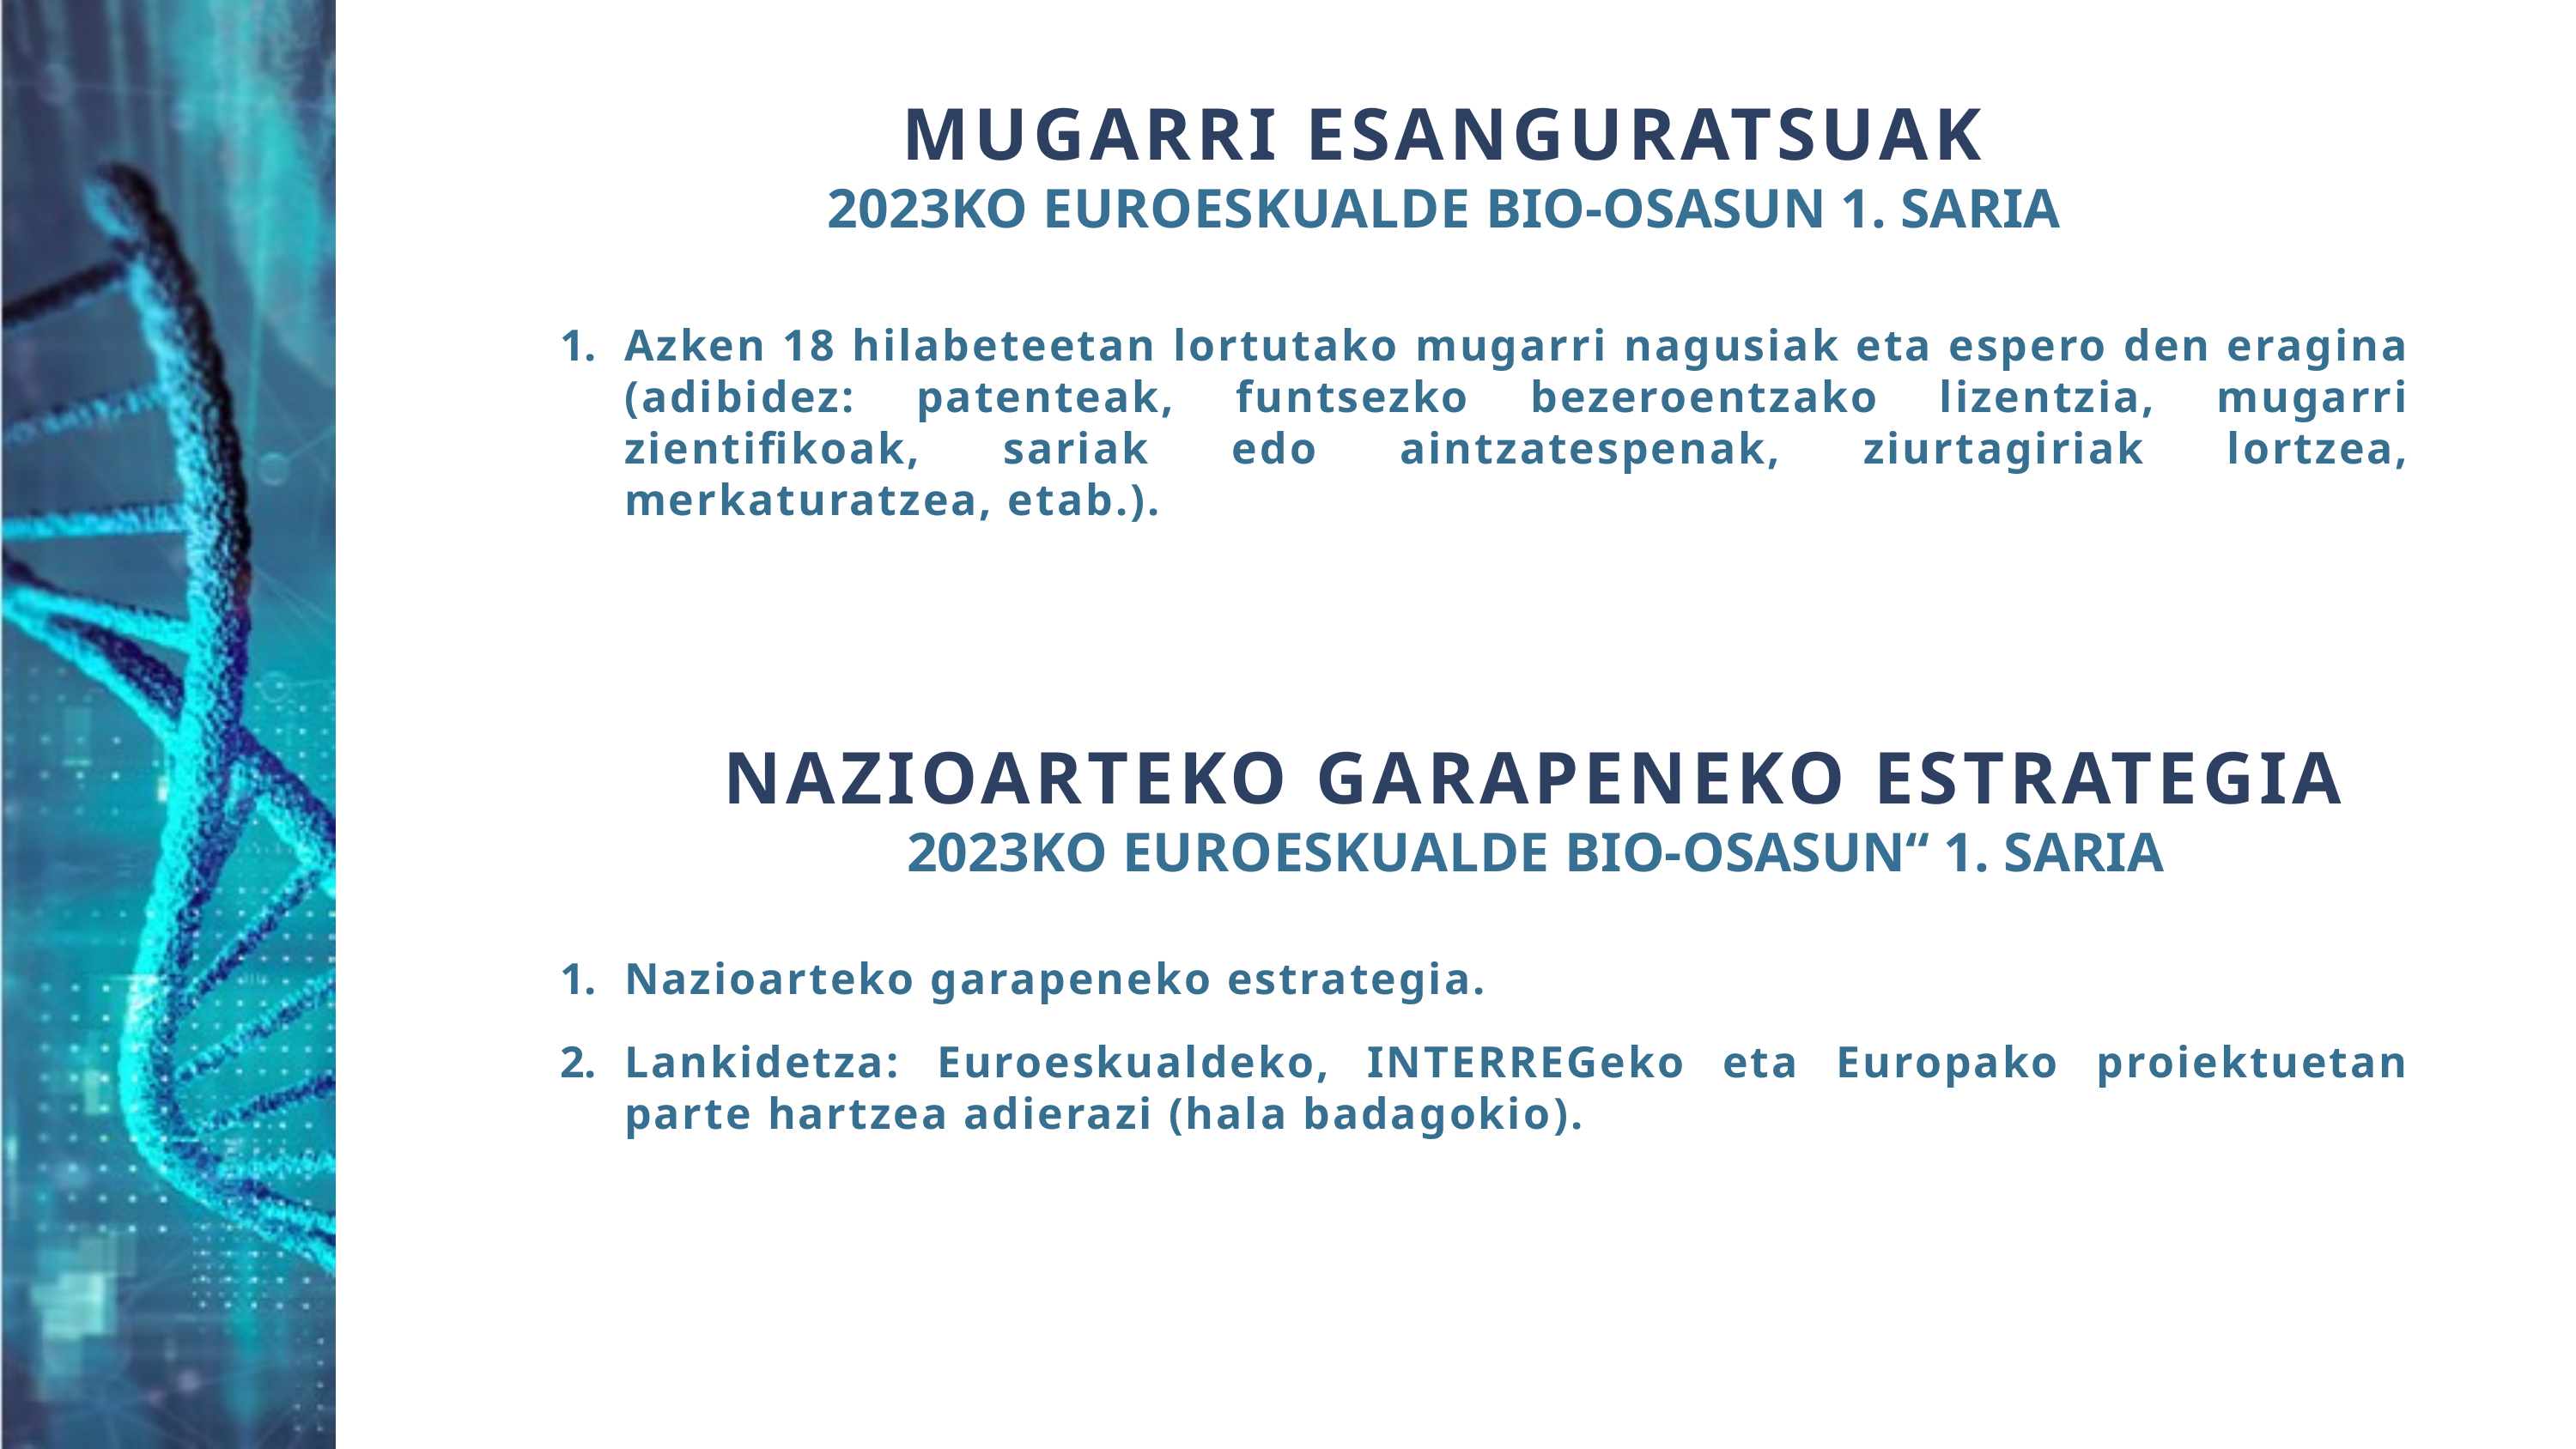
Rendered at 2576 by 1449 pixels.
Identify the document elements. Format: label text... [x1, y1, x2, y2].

text_box Nazioarteko garapeneko estrategia. Lankidetza: Euroeskualdeko, INTERREGeko eta Europako proiektuetan parte hartzea adierazi (hala badagokio). [558, 949, 2412, 1138]
title MUGARRI ESANGURATSUAK 2023KO EUROESKUALDE BIO-OSASUN 1. SARIA [504, 70, 2385, 330]
text_box NAZIOARTEKO GARAPENEKO ESTRATEGIA 2023KO EUROESKUALDE BIO-OSASUN“ 1. SARIA [557, 713, 2515, 882]
picture [0, 0, 336, 1449]
text_box Azken 18 hilabeteetan lortutako mugarri nagusiak eta espero den eragina (adibidez: patenteak, funtsezko bezeroentzako lizentzia, mugarri zientifikoak, sariak edo aintzatespenak, ziurtagiriak lortzea, merkaturatzea, etab.). [558, 316, 2412, 524]
